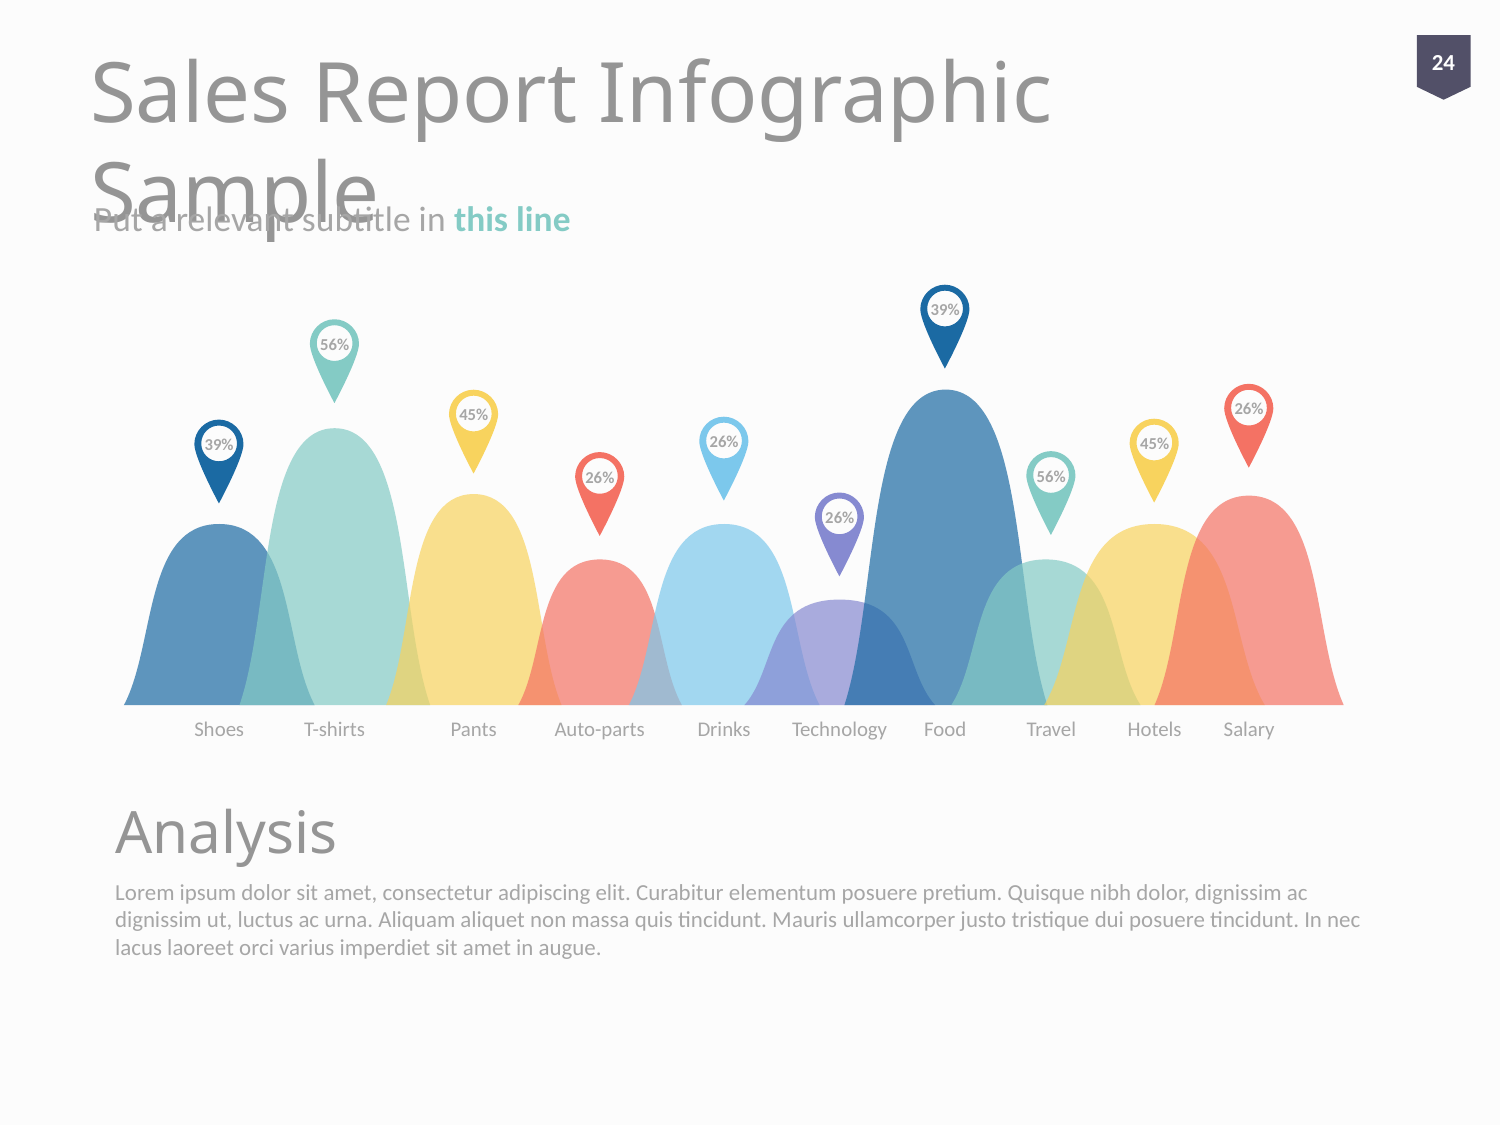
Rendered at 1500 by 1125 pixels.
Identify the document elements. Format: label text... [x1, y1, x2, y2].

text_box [1124, 418, 1185, 503]
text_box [385, 493, 562, 749]
text_box Put a relevant subtitle in this line [78, 177, 783, 257]
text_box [518, 559, 683, 774]
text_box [189, 419, 250, 504]
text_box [694, 416, 755, 501]
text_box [744, 599, 936, 774]
text_box Analysis [100, 772, 514, 889]
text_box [628, 523, 820, 749]
text_box Lorem ipsum dolor sit amet, consectetur adipiscing elit. Curabitur elementum posuere pretium. Quisque nibh dolor, dignissim ac dignissim ut, luctus ac urna. Aliquam aliquet non massa quis tincidunt. Mauris ullamcorper justo tristique dui posuere tincidunt. In nec lacus laoreet orci varius imperdiet sit amet in augue. [100, 869, 1412, 1004]
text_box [1154, 495, 1344, 749]
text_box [239, 427, 431, 749]
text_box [304, 318, 365, 404]
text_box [570, 451, 631, 537]
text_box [123, 523, 234, 749]
title Sales Report Infographic Sample [75, 45, 1344, 233]
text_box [1043, 523, 1149, 749]
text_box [844, 389, 1048, 749]
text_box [443, 389, 504, 474]
text_box 24 [1414, 33, 1473, 102]
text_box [1052, 450, 1082, 522]
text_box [809, 492, 839, 577]
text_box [951, 559, 1038, 749]
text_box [915, 284, 976, 369]
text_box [1219, 383, 1280, 468]
